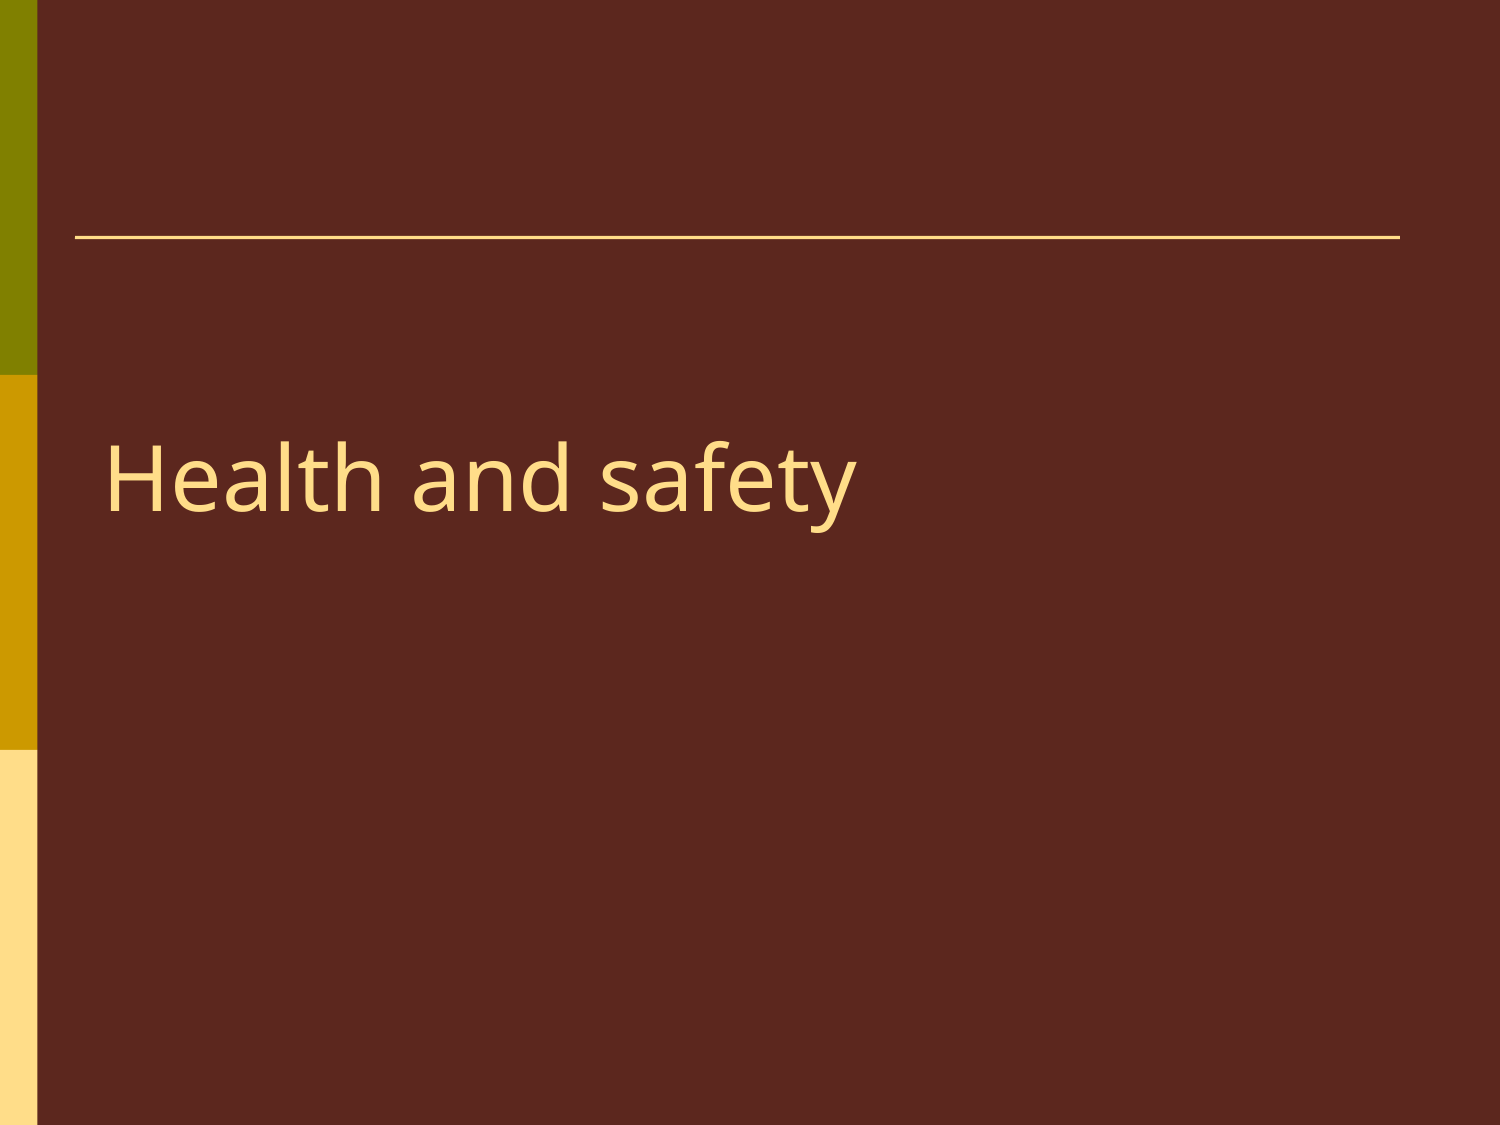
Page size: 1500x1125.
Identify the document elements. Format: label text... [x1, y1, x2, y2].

title Health and safety [87, 350, 1438, 538]
